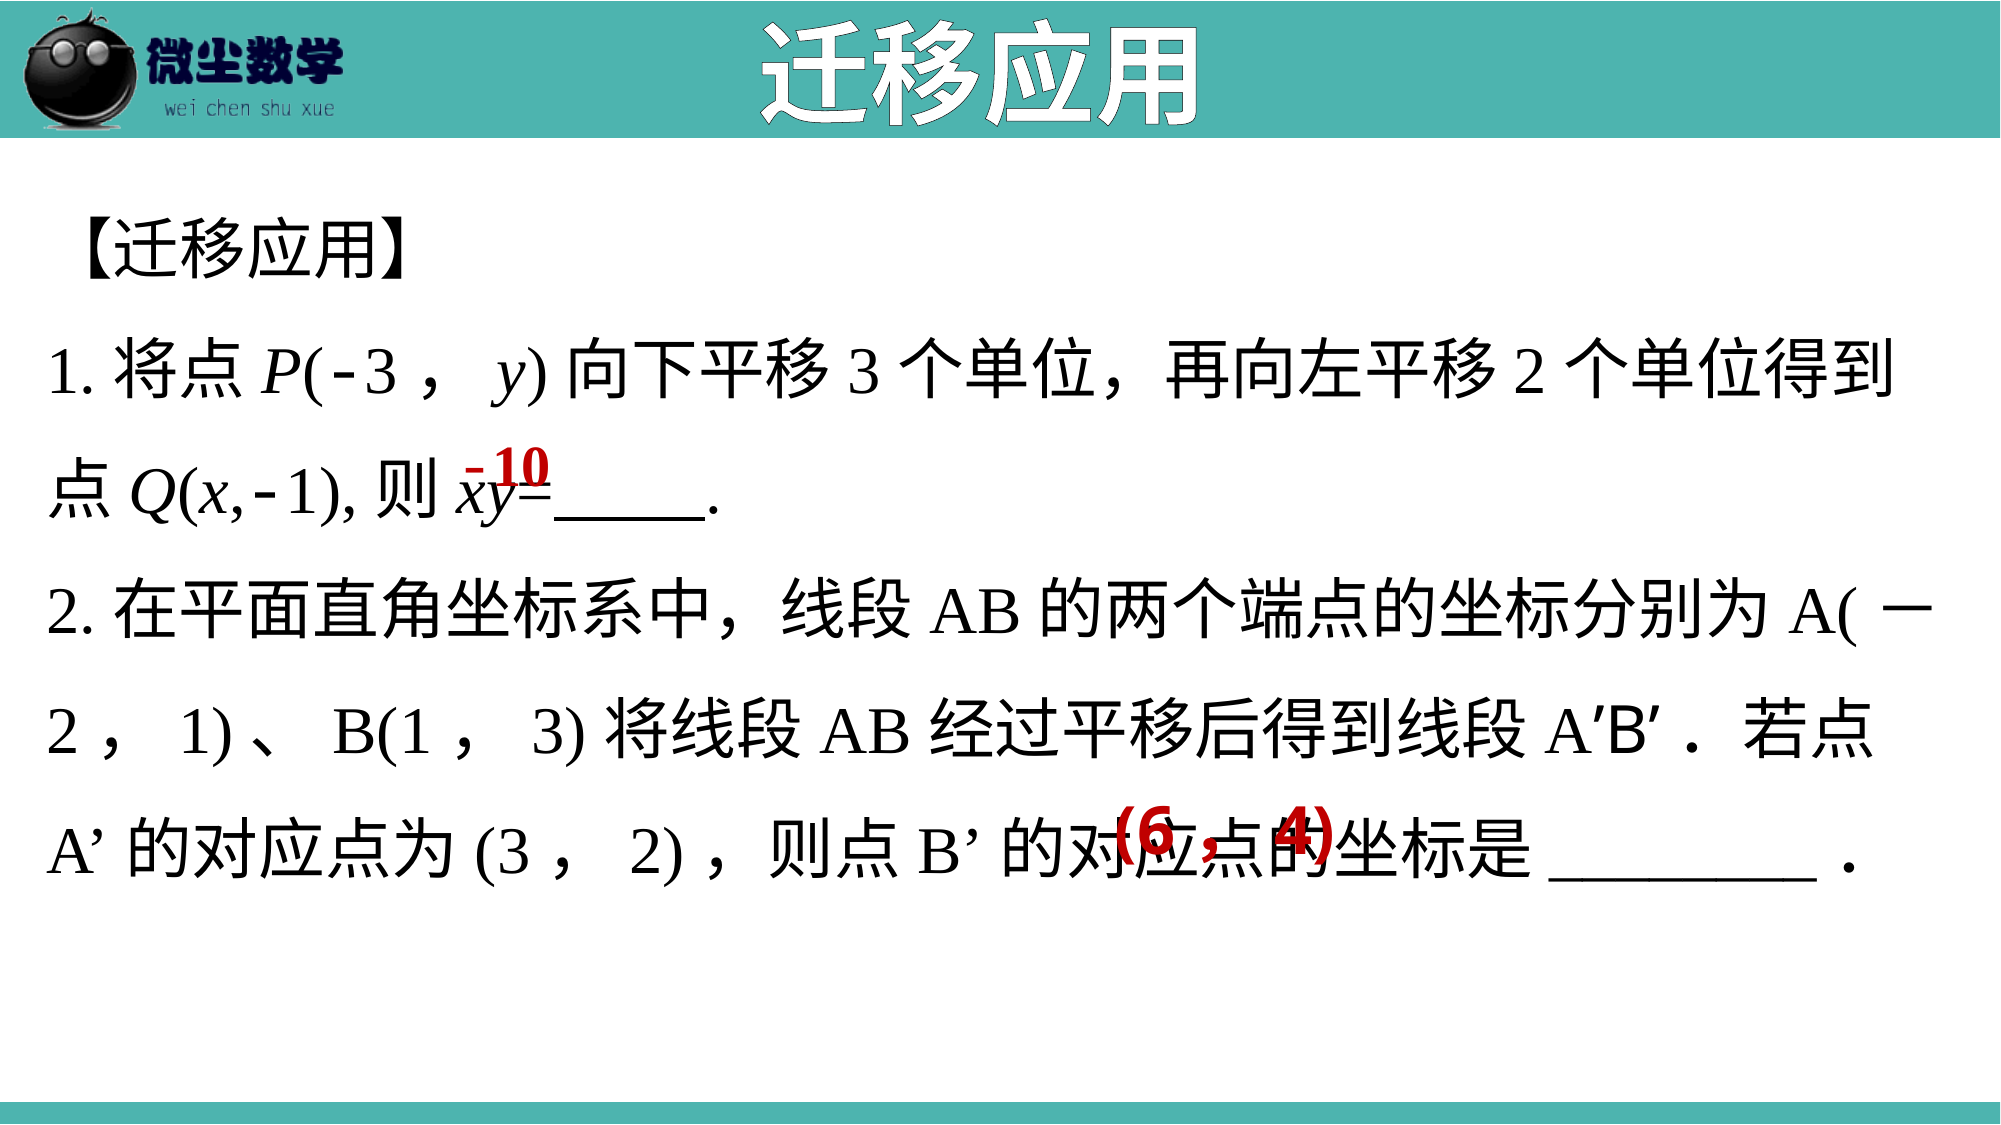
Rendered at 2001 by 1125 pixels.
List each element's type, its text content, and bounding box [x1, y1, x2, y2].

text_box (6，4) [1099, 780, 1350, 876]
text_box 迁移应用 [742, 0, 1223, 146]
text_box 【迁移应用】 1.将点P(-3，y)向下平移3个单位，再向左平移2个单位得到点Q(x,-1),则xy= . 2.在平面直角坐标系中，线段AB的两个端点的坐标分别为A(－2，1)、B(1，3)将线段AB经过平移后得到线段A’B’．若点A’的对应点为(3，2)，则点B’的对应点的坐标是________． [31, 159, 1969, 894]
picture [0, 1, 2001, 1124]
text_box -10 [442, 420, 566, 506]
